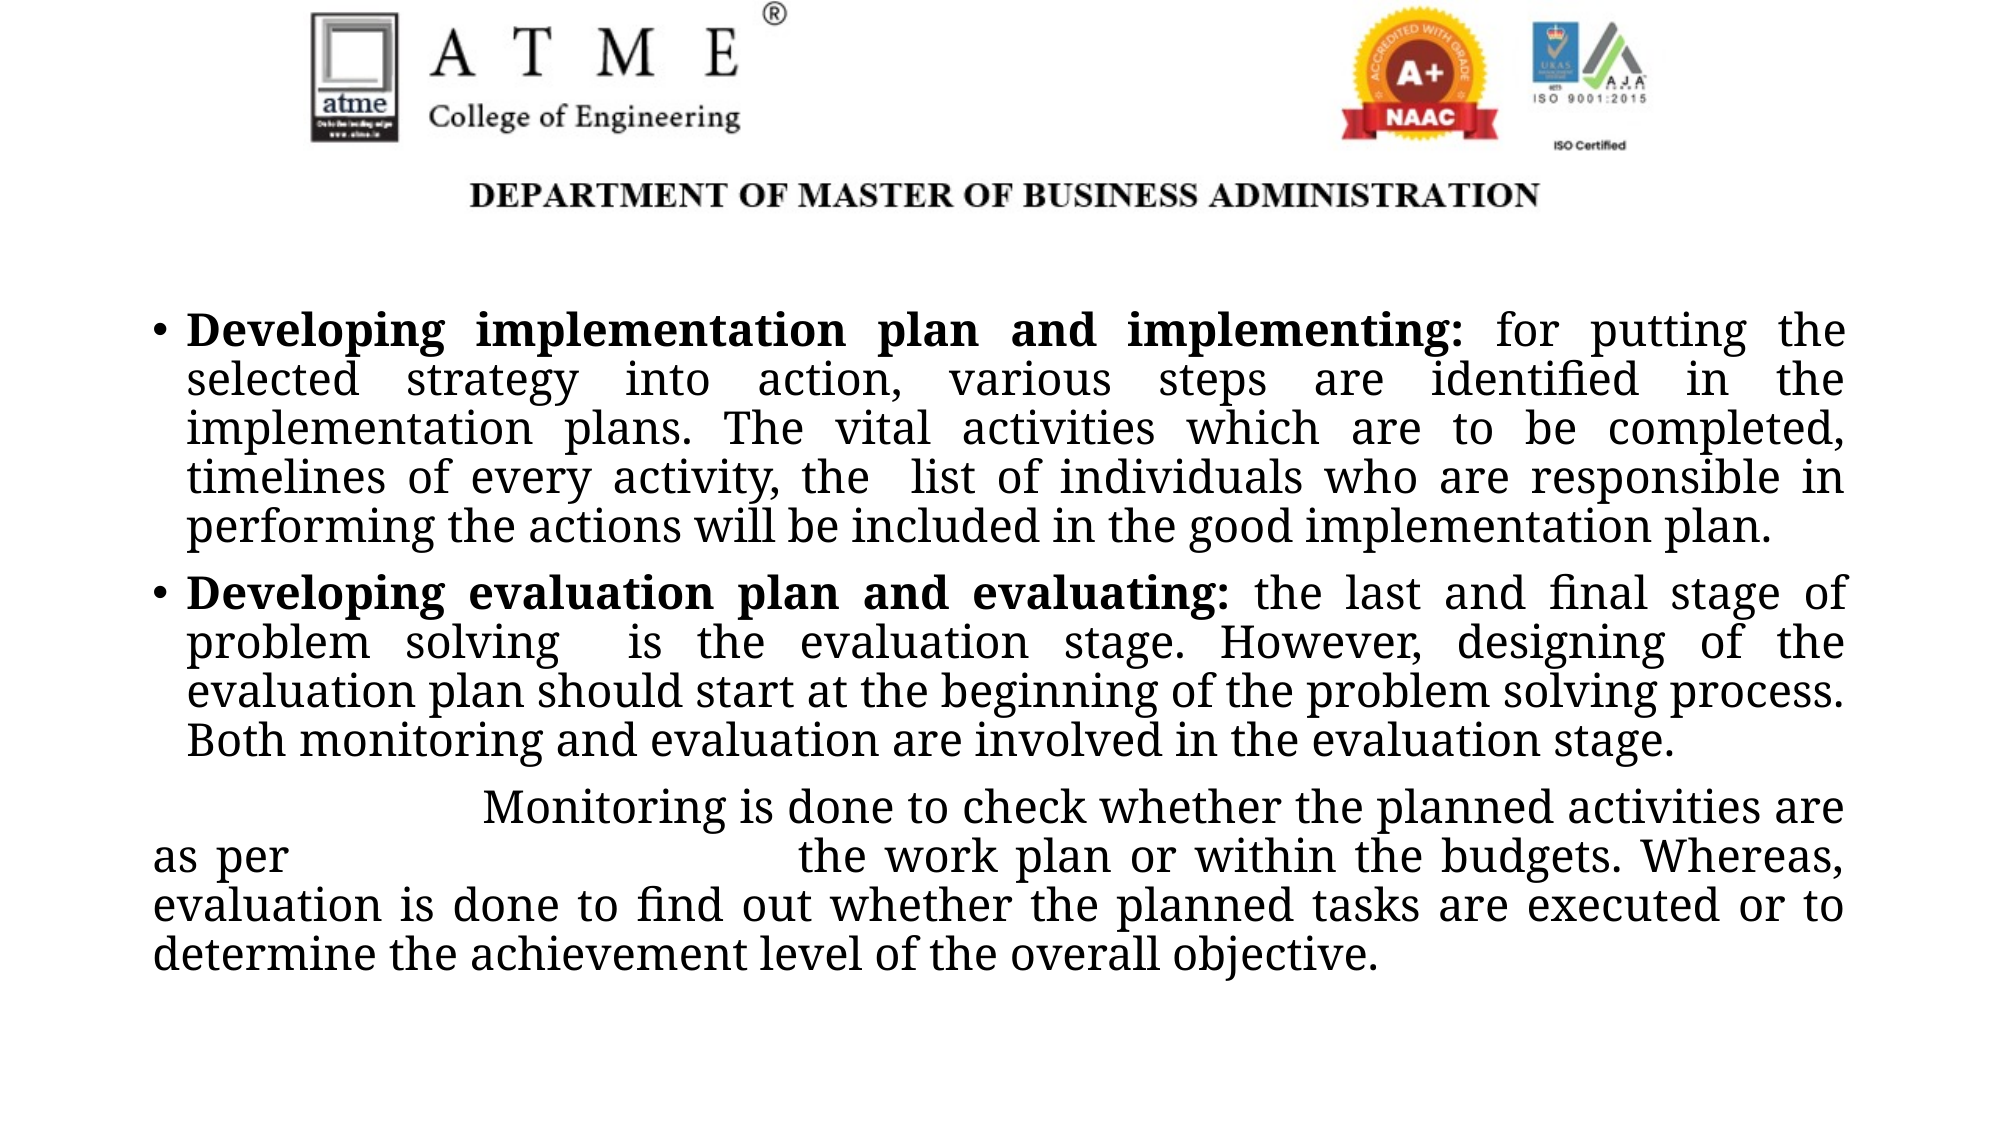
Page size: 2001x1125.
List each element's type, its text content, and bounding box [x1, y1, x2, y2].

picture [303, 0, 1697, 215]
list Developing implementation plan and implementing: for putting the selected strategy into action, various steps are identified in the implementation plans. The vital activities which are to be completed, timelines of every activity, the list of individuals who are responsible in performing the actions will be included in the good implementation plan. Developing evaluation plan and evaluating: the last and final stage of problem solving is the evaluation stage. However, designing of the evaluation plan should start at the beginning of the problem solving process. Both monitoring and evaluation are involved in the evaluation stage. Monitoring is done to check whether the planned activities are as per the work plan or within the budgets. Whereas, evaluation is done to find out whether the planned tasks are executed or to determine the achievement level of the overall objective. [137, 299, 1863, 1014]
